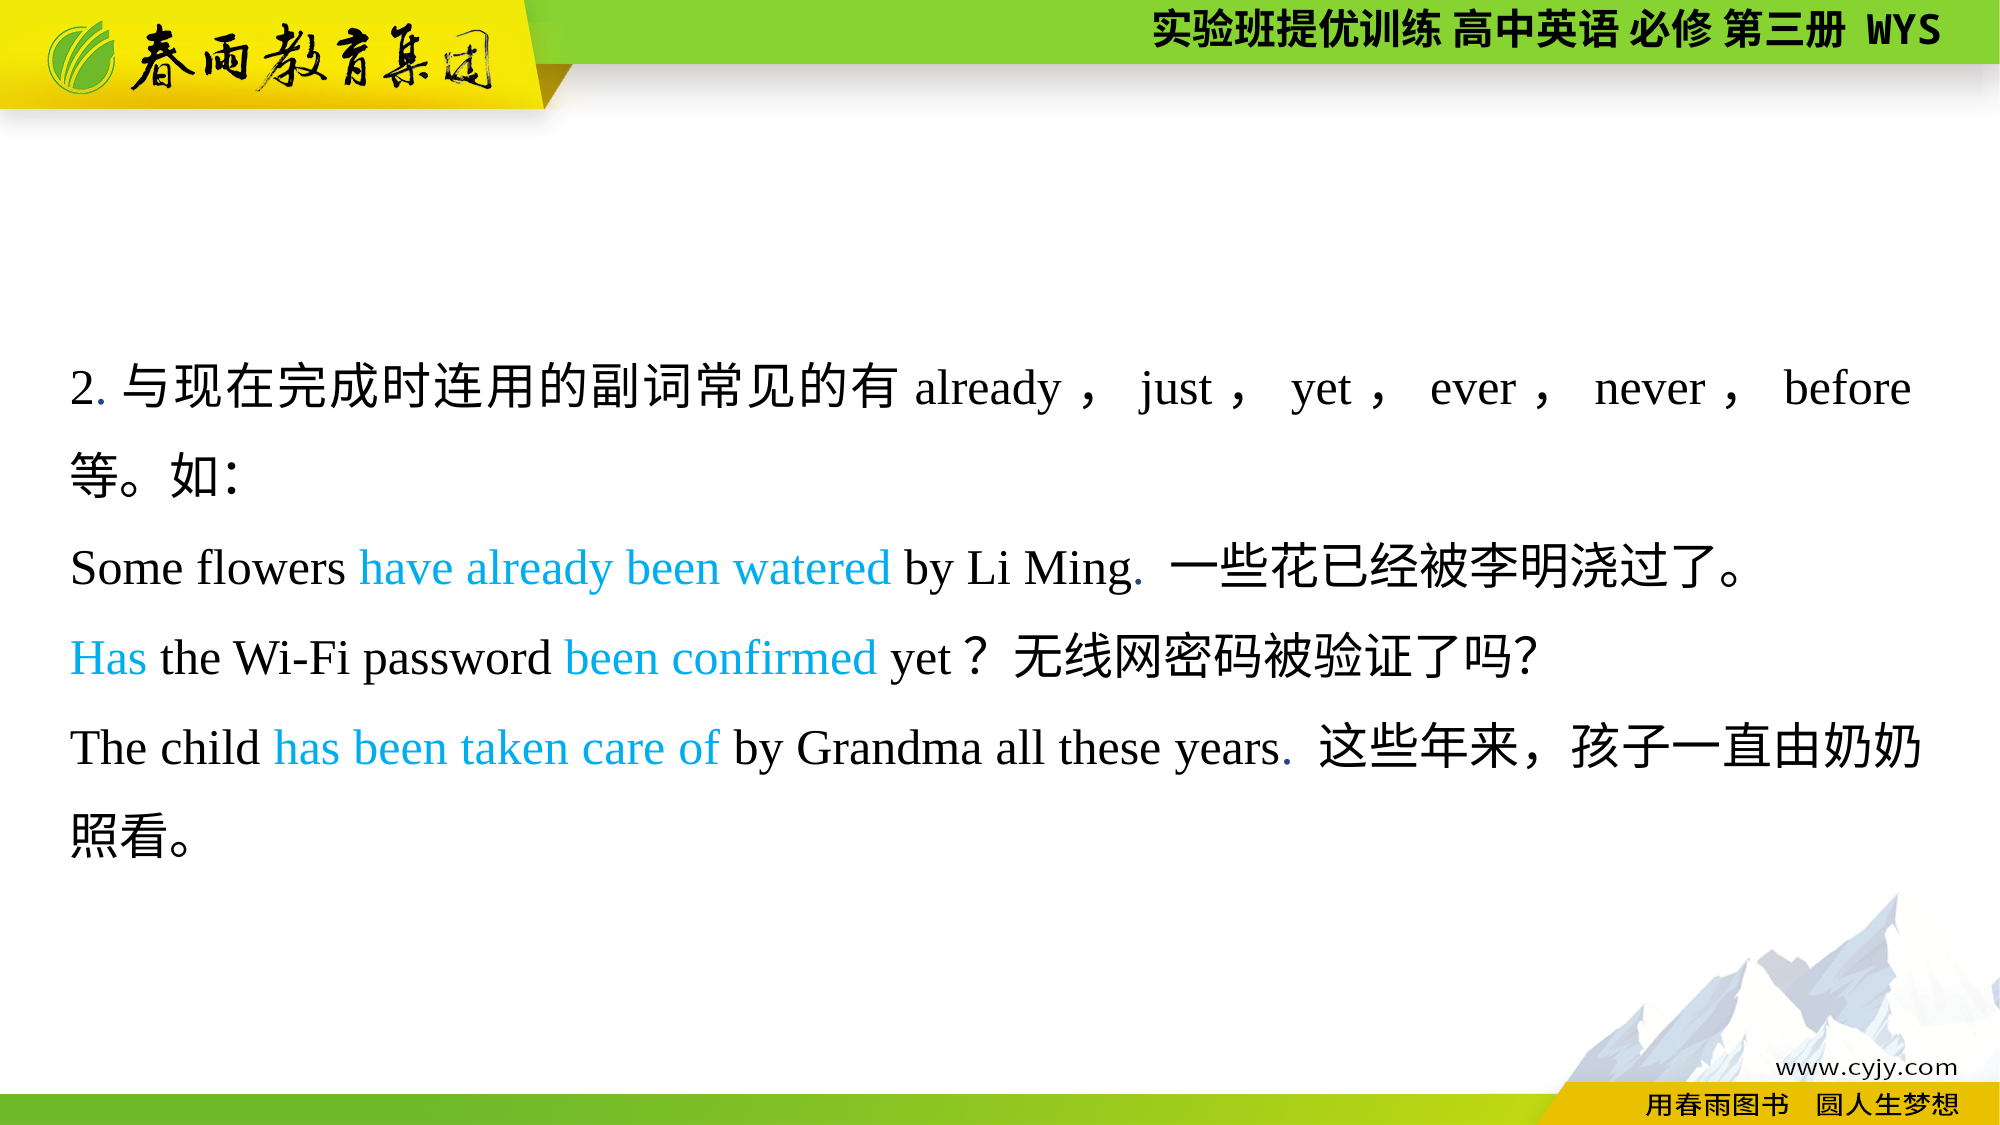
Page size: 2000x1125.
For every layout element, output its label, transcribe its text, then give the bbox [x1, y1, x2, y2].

list 2.与现在完成时连用的副词常见的有already，just，yet，ever，never，before等。如： Some flowers have already been watered by Li Ming. 一些花已经被李明浇过了。 Has the Wi-Fi password been confirmed yet？无线网密码被验证了吗？ The child has been taken care of by Grandma all these years. 这些年来，孩子一直由奶奶照看。 [54, 317, 1939, 776]
picture [0, 0, 2000, 1125]
